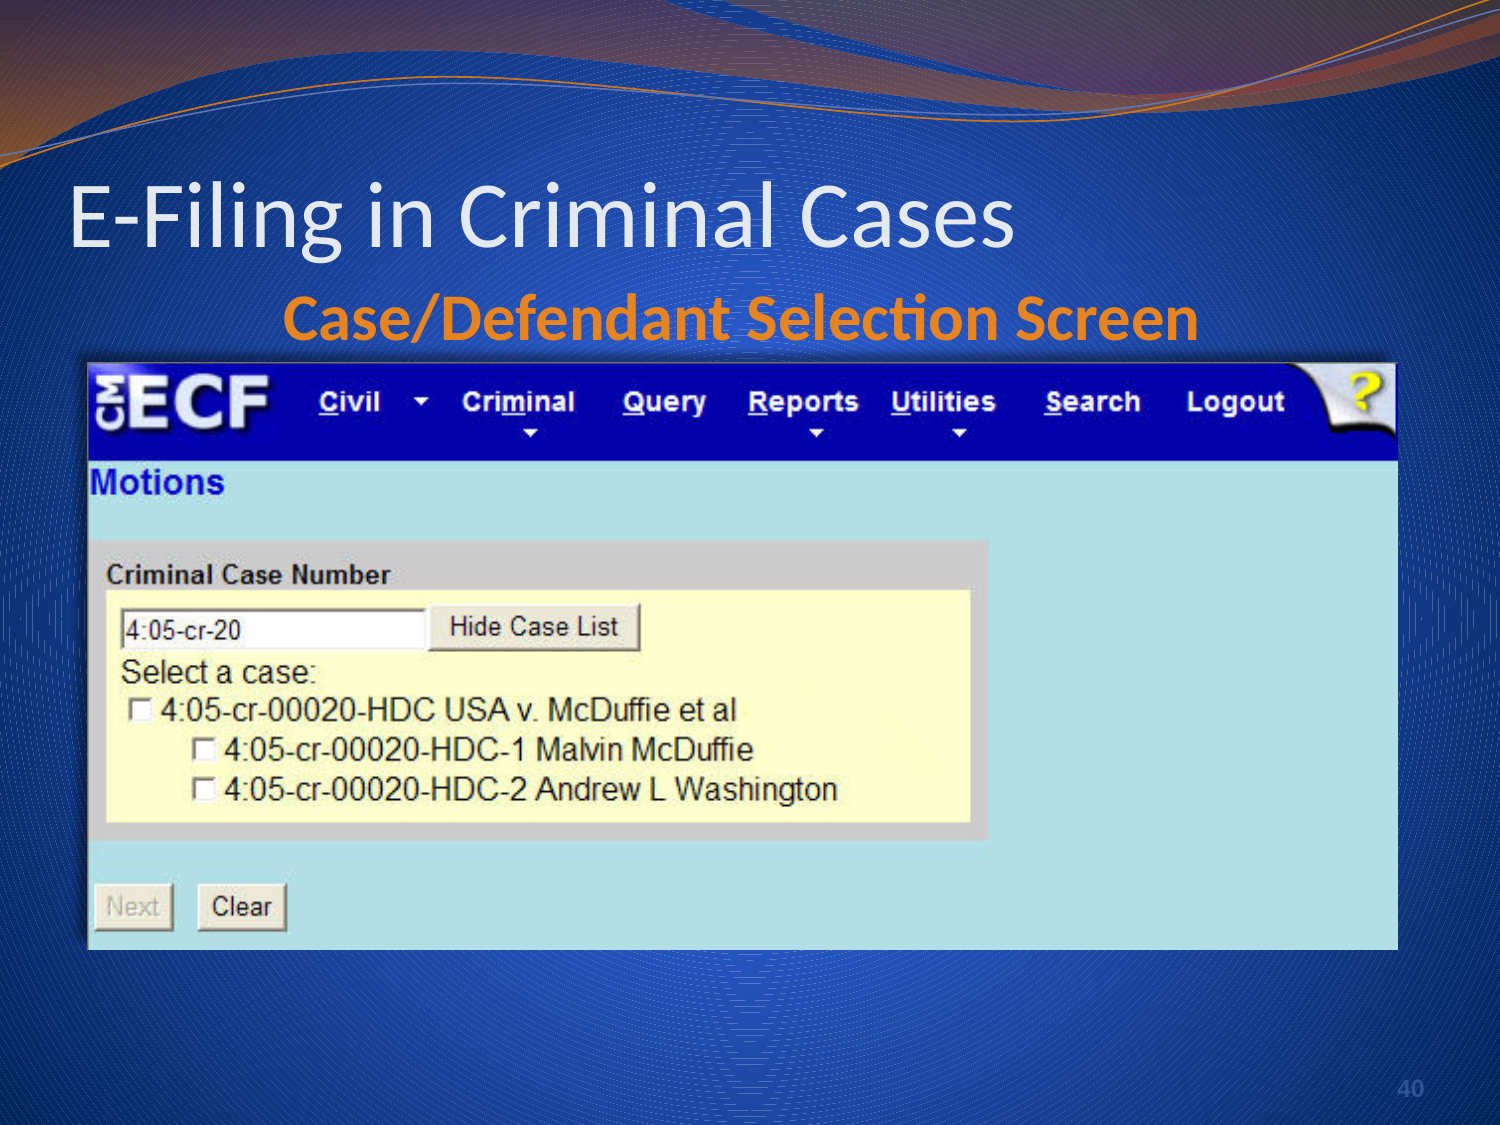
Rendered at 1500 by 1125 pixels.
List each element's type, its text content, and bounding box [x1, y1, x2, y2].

picture [87, 362, 1398, 951]
slide_number 40 [1299, 1042, 1425, 1103]
text_box Case/Defendant Selection Screen [48, 266, 1437, 362]
title E-Filing in Criminal Cases [67, 144, 1418, 266]
